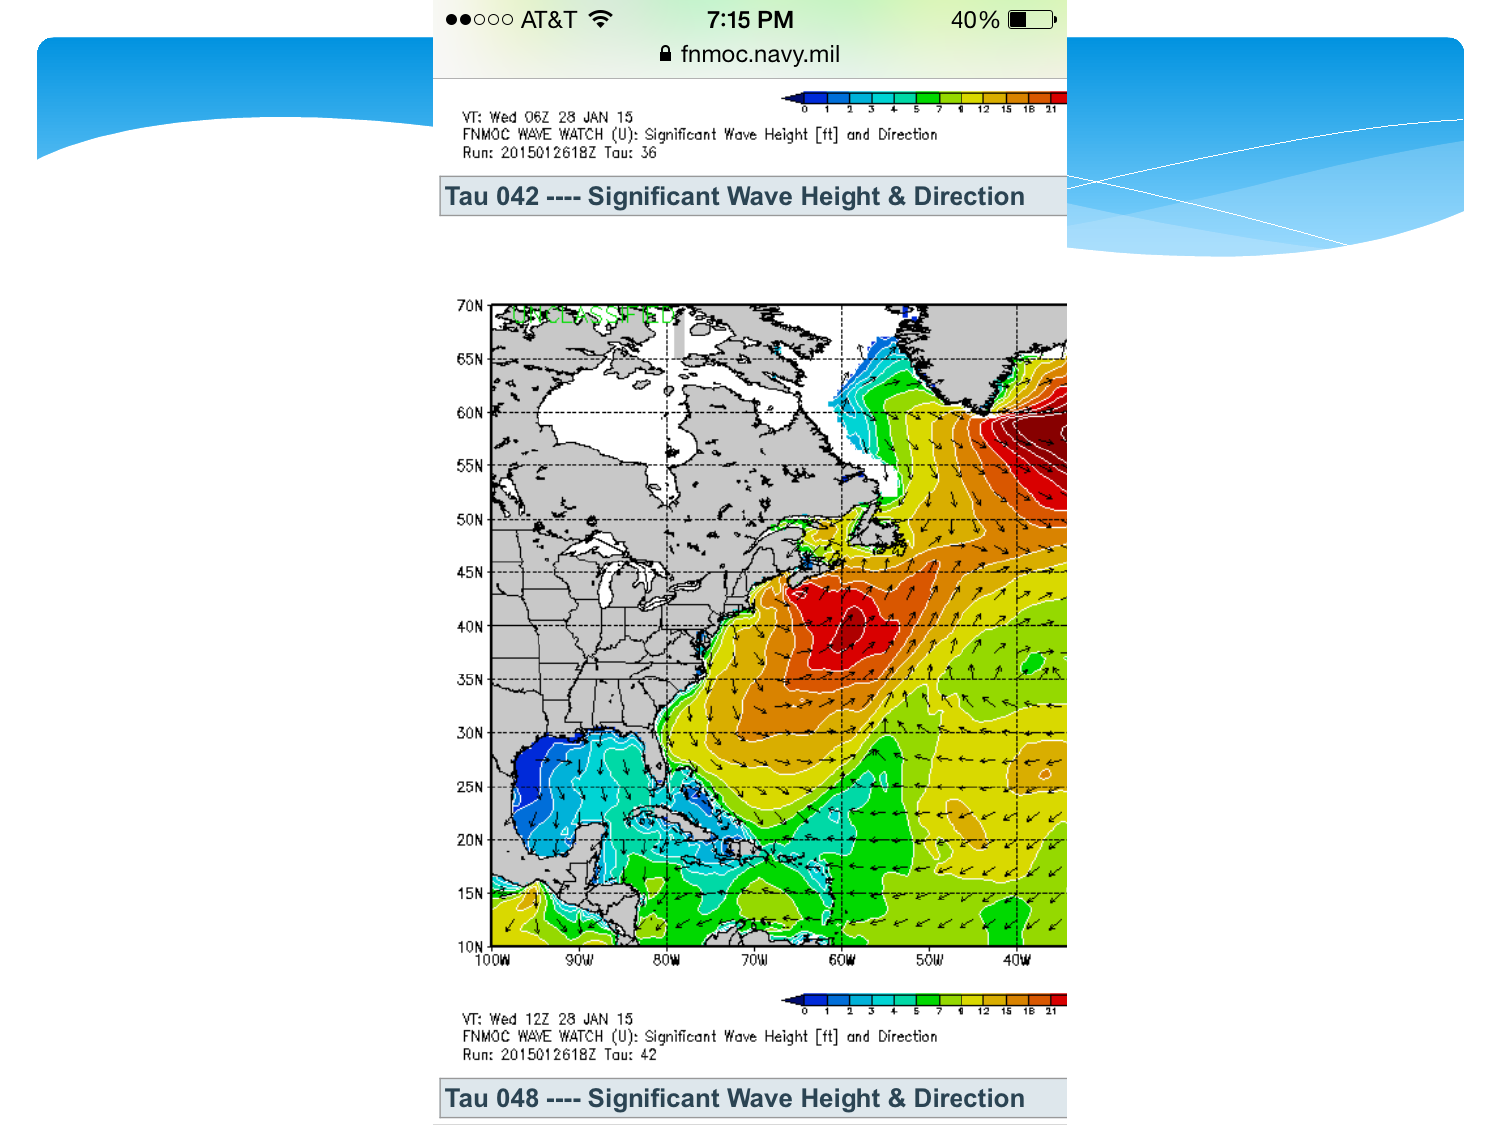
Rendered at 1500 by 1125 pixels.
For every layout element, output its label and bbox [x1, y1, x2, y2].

picture [432, 0, 1068, 1125]
